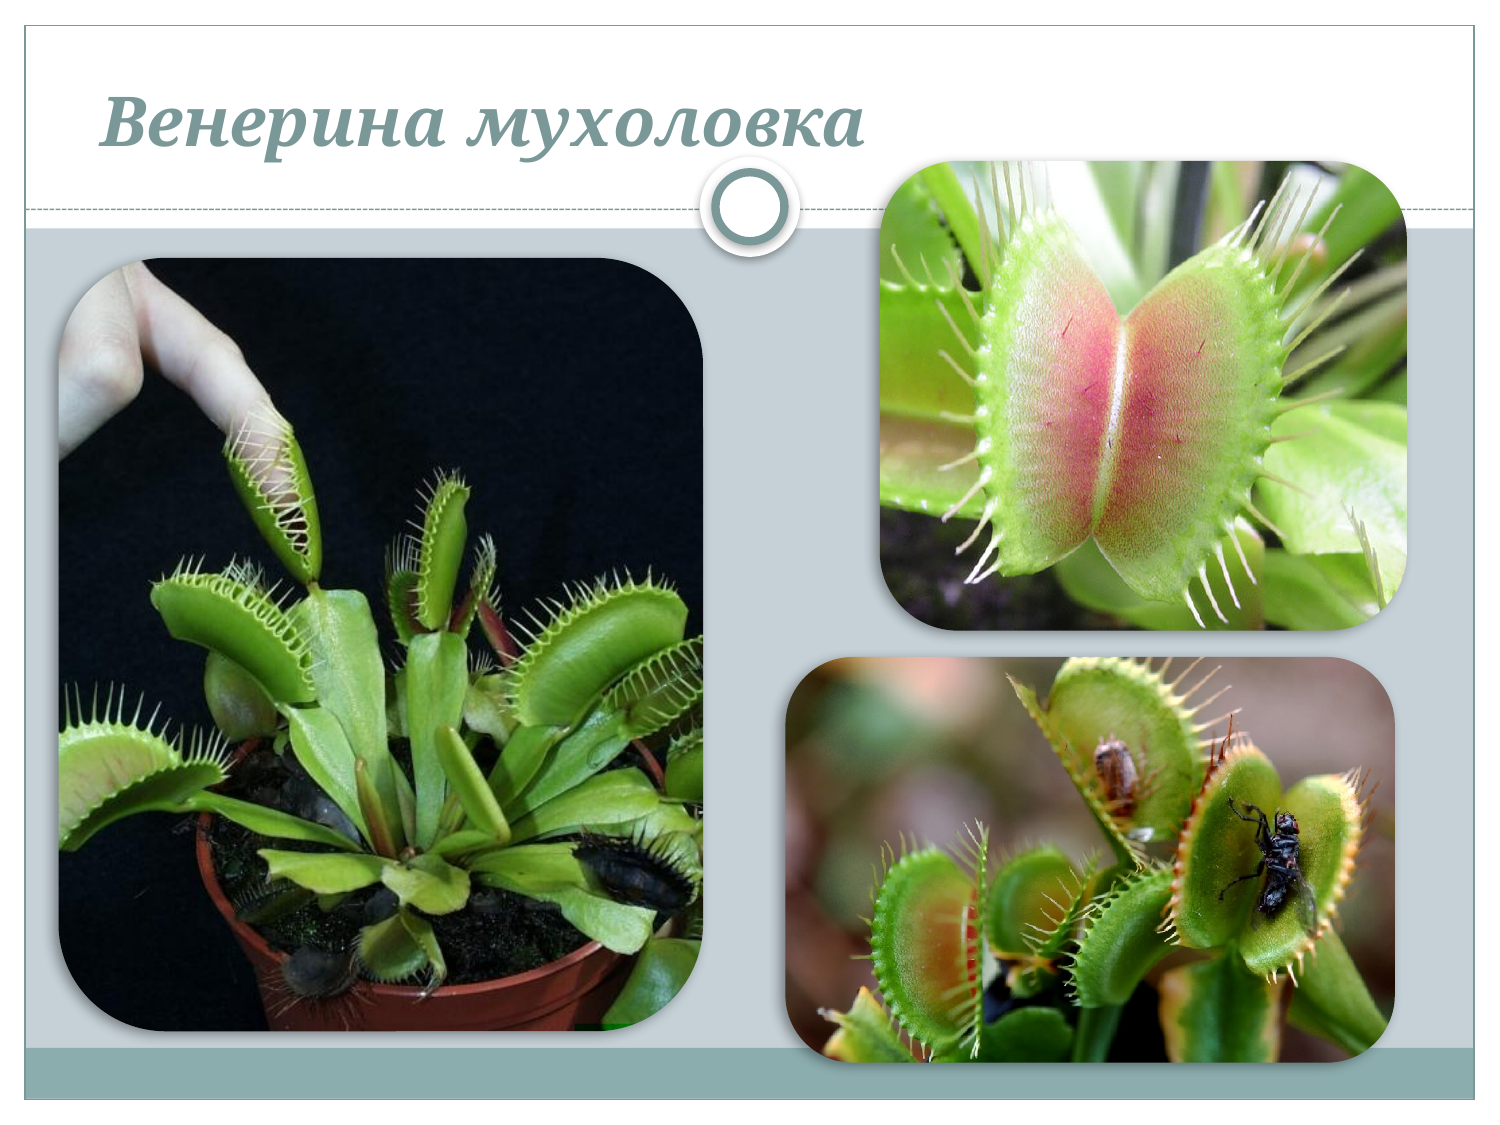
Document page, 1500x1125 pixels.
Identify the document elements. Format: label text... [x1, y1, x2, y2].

title Венерина мухоловка [0, 42, 969, 168]
picture [58, 257, 704, 1032]
picture [785, 656, 1396, 1063]
picture [879, 160, 1408, 631]
